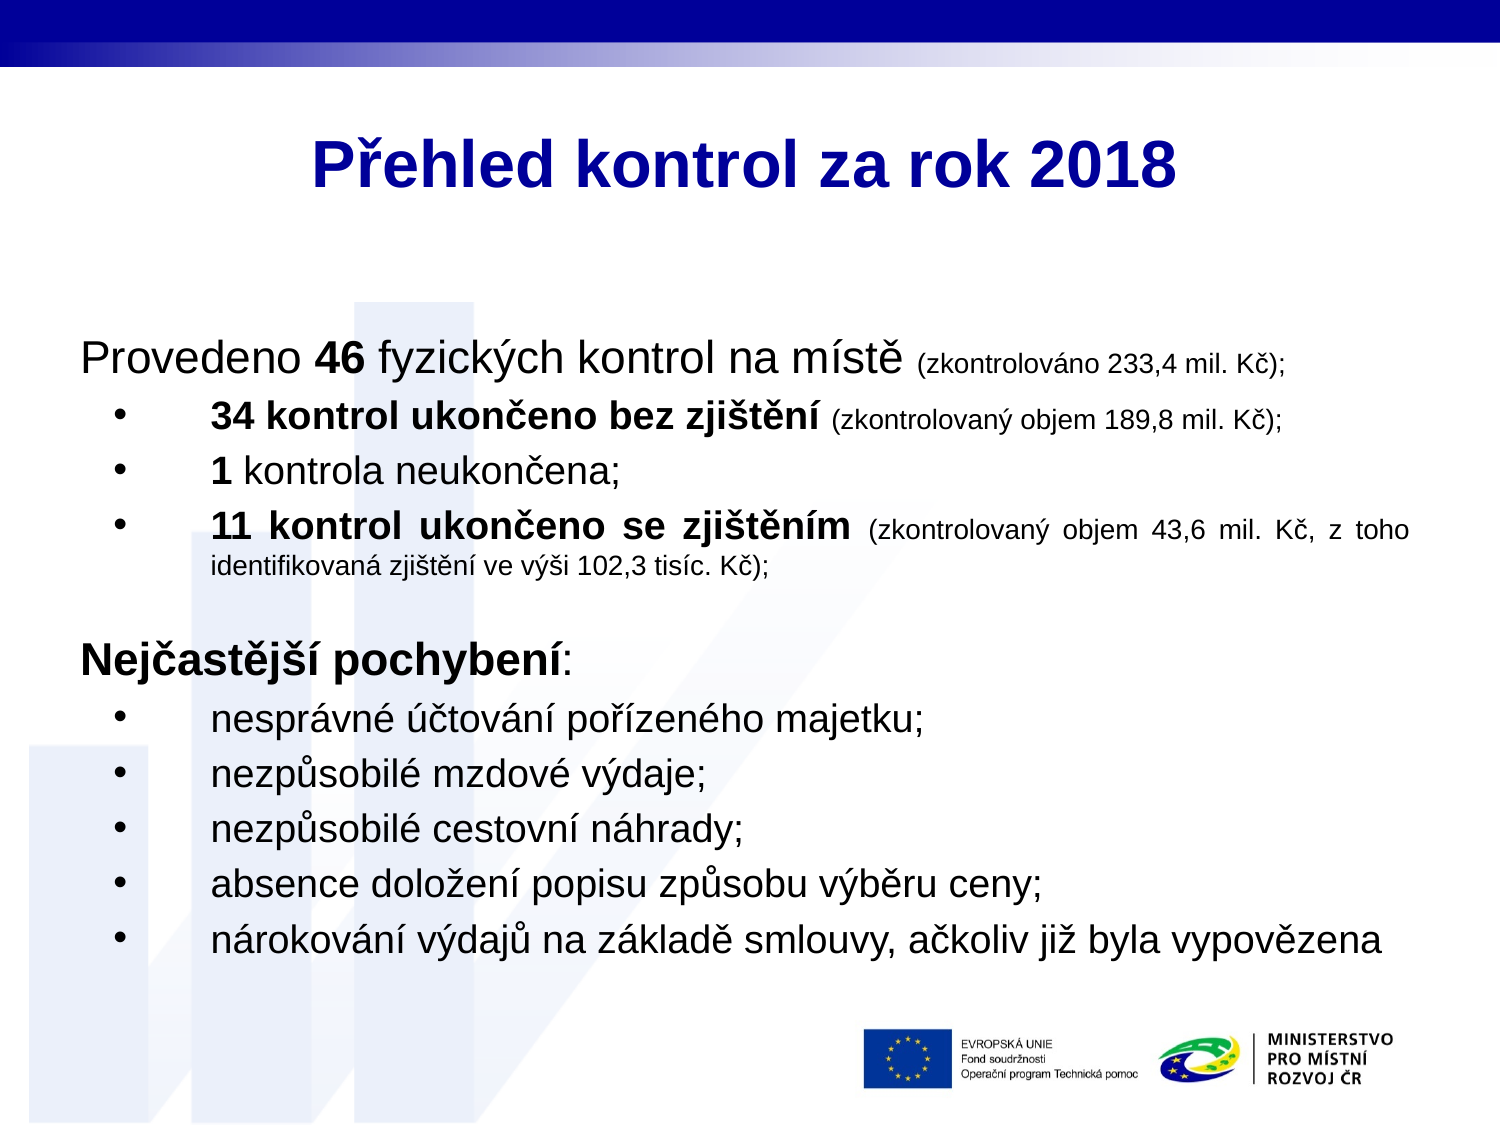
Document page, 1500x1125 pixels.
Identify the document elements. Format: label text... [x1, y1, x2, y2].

title Přehled kontrol za rok 2018 [64, 113, 1425, 197]
picture [29, 302, 1412, 1125]
list Provedeno 46 fyzických kontrol na místě (zkontrolováno 233,4 mil. Kč); 34 kontrol ukončeno bez zjištění (zkontrolovaný objem 189,8 mil. Kč); 1 kontrola neukončena; 11 kontrol ukončeno se zjištěním (zkontrolovaný objem 43,6 mil. Kč, z toho identifikovaná zjištění ve výši 102,3 tisíc. Kč); Nejčastější pochybení: nesprávné účtování pořízeného majetku; nezpůsobilé mzdové výdaje; nezpůsobilé cestovní náhrady; absence doložení popisu způsobu výběru ceny; nárokování výdajů na základě smlouvy, ačkoliv již byla vypovězena [64, 255, 1425, 1012]
